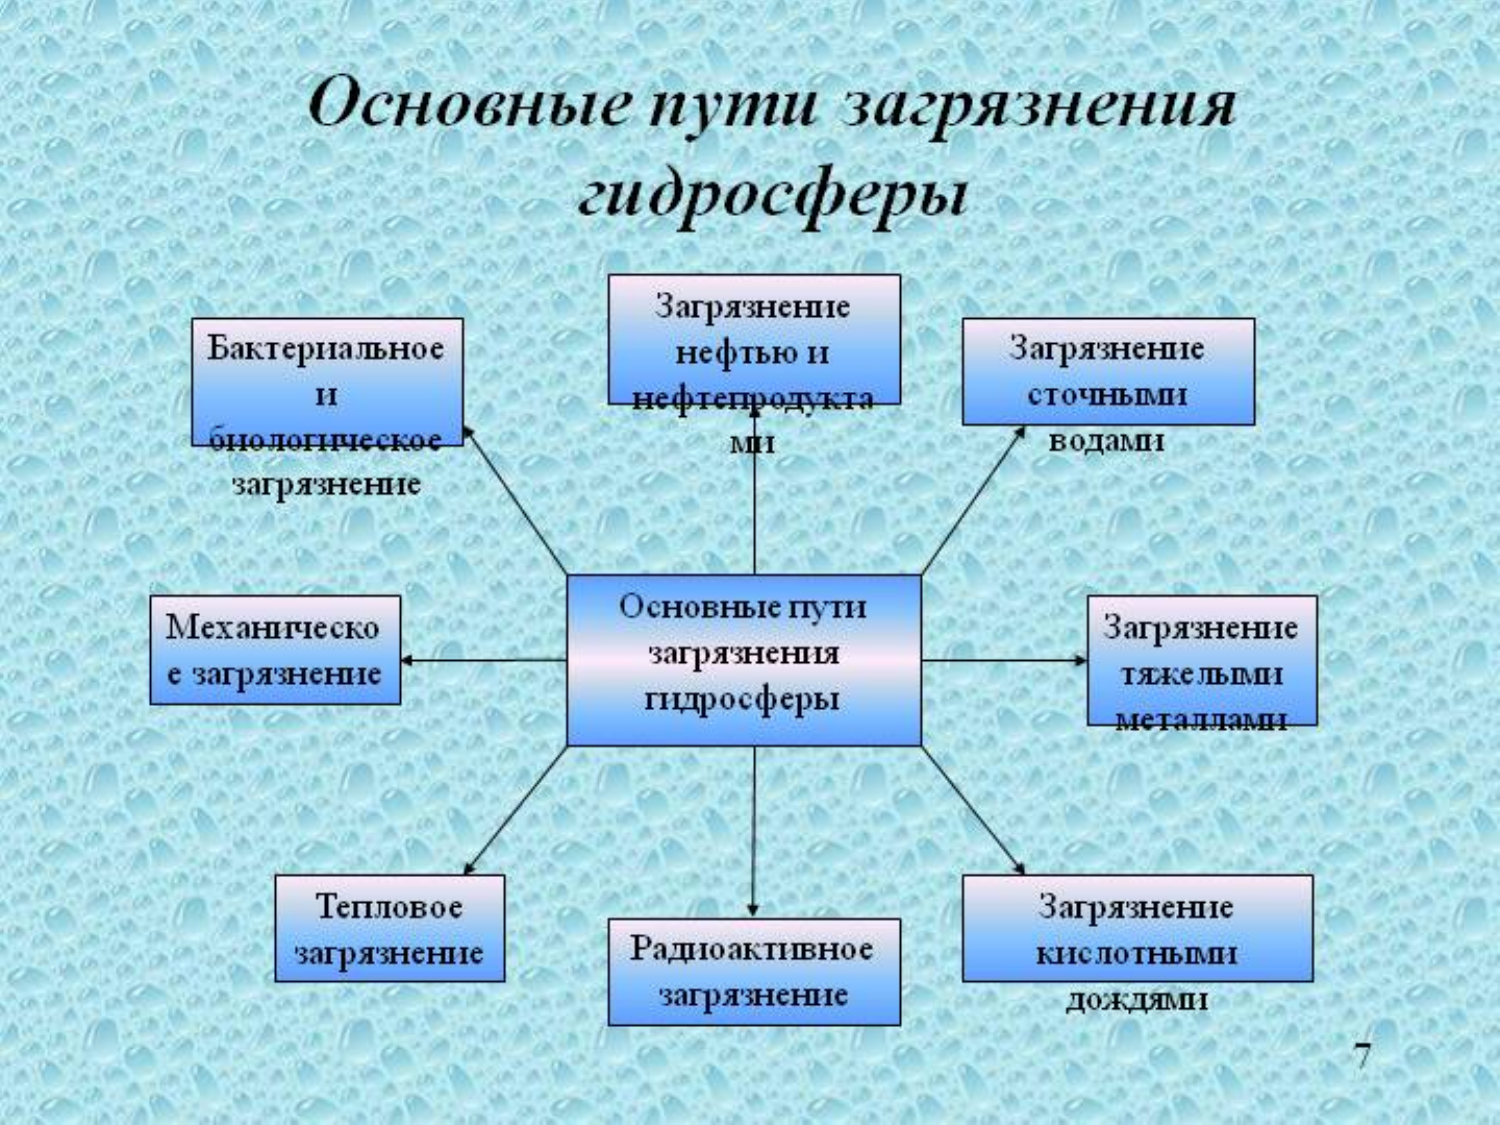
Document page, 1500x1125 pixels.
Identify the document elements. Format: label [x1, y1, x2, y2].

list [0, 0, 1500, 1125]
